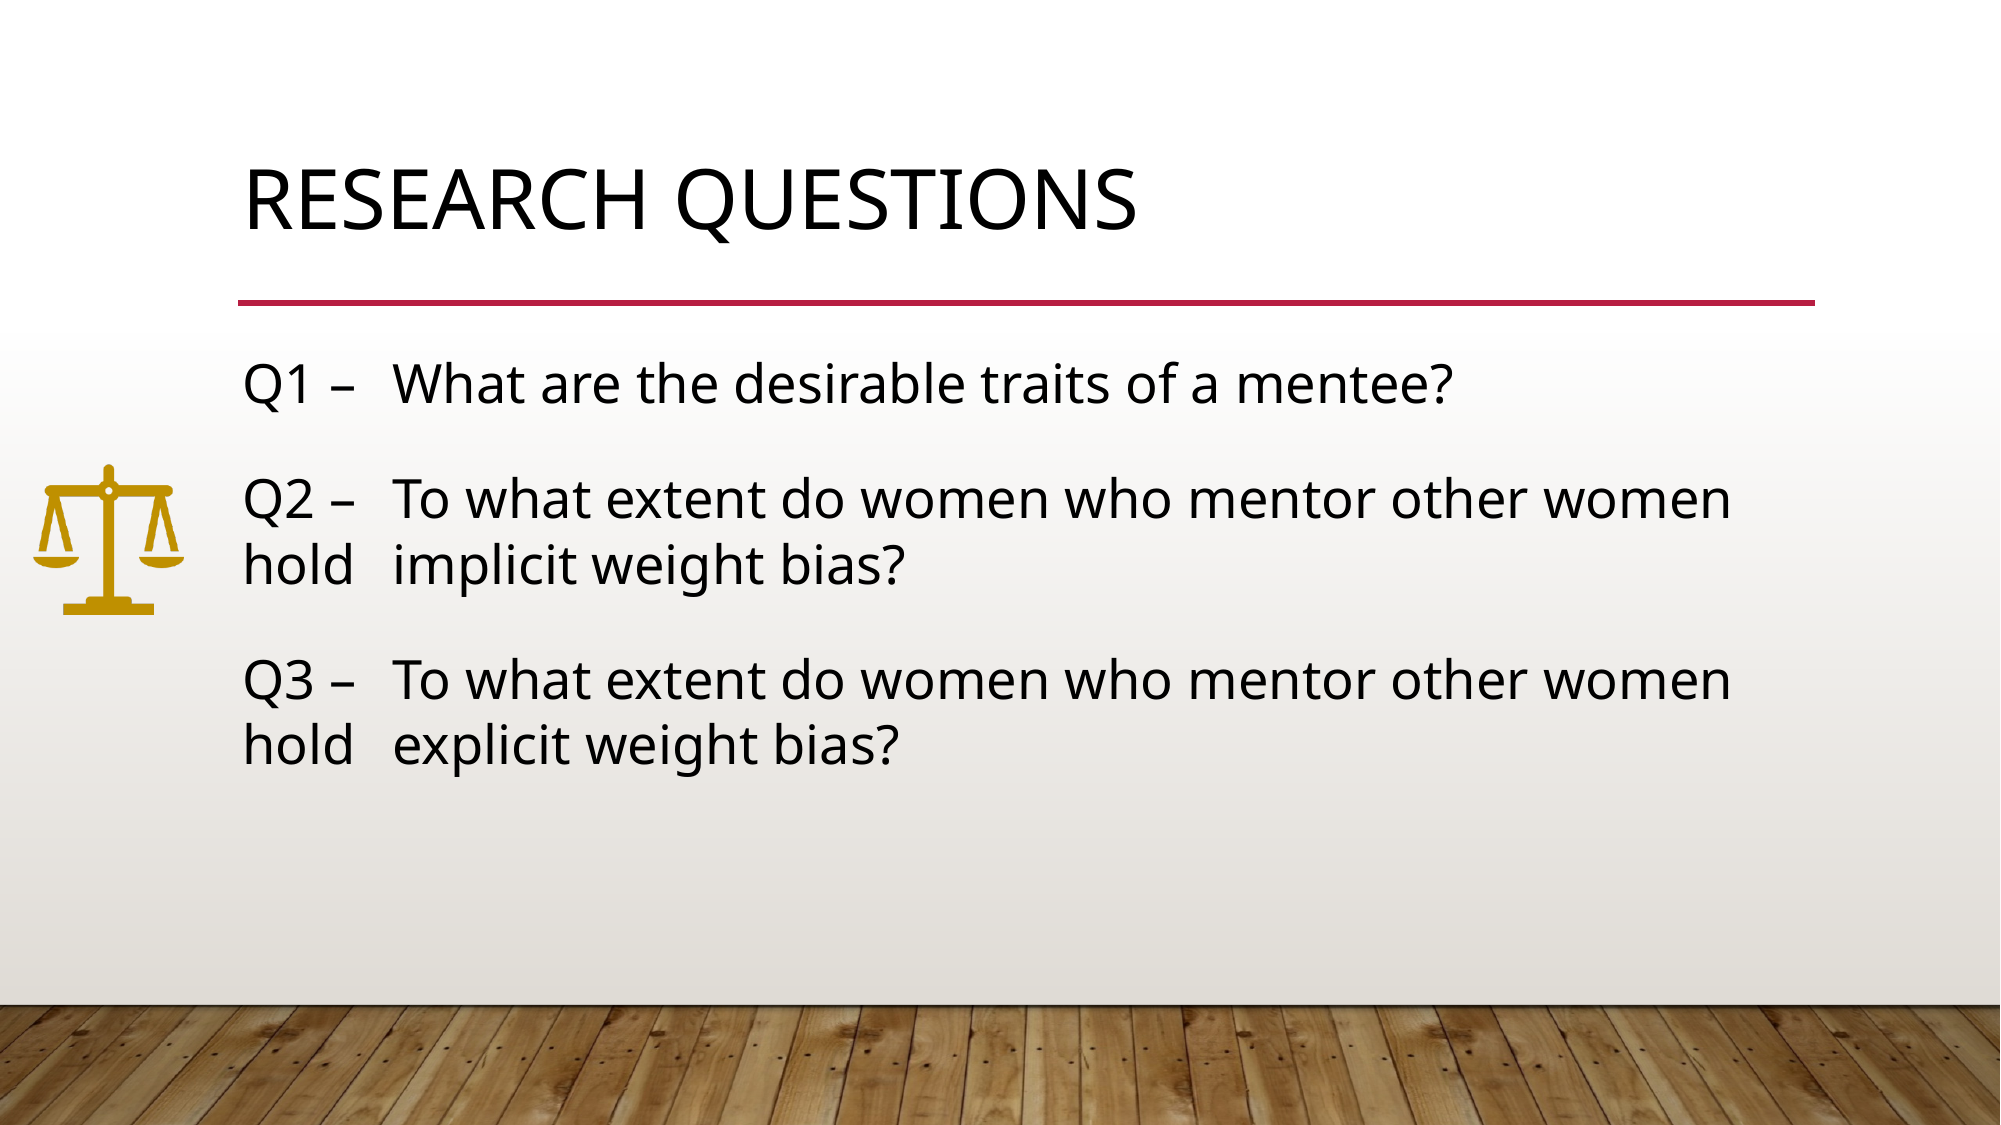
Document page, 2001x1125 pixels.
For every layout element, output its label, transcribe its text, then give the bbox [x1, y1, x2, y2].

picture [18, 449, 199, 630]
picture [0, 1005, 2000, 1125]
list Q1 – What are the desirable traits of a mentee? Q2 – To what extent do women who mentor other women hold implicit weight bias? Q3 – To what extent do women who mentor other women hold explicit weight bias? [227, 342, 1836, 918]
title Research questions [227, 81, 1284, 323]
